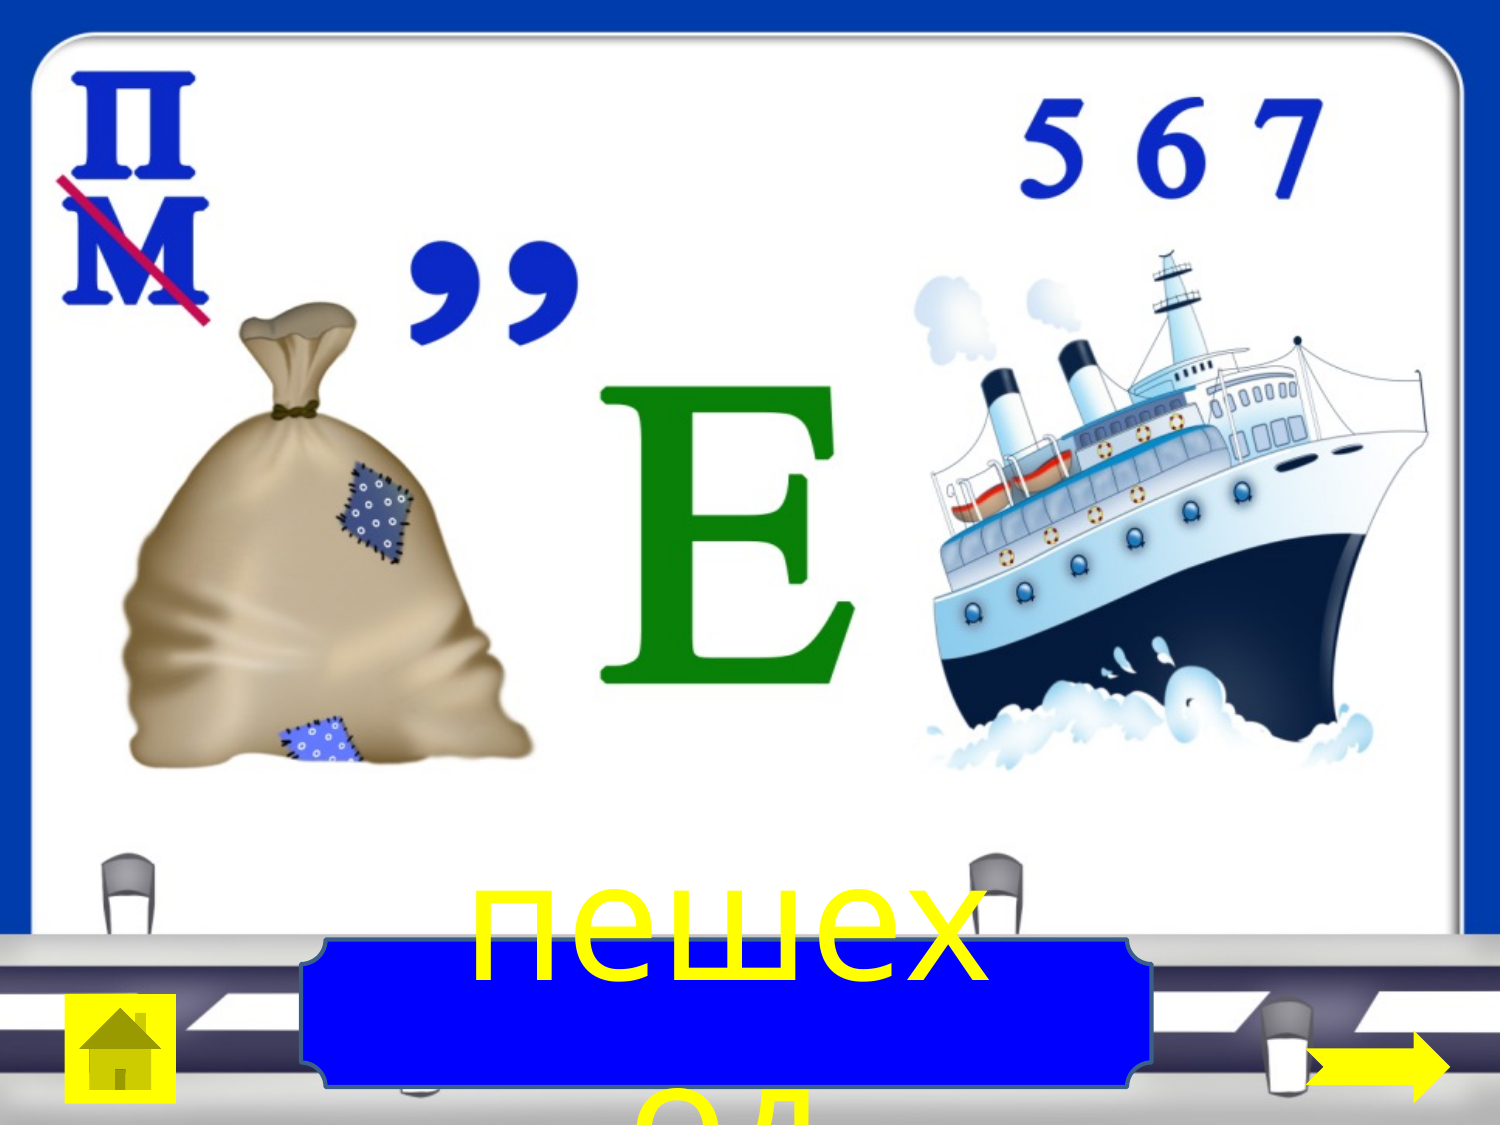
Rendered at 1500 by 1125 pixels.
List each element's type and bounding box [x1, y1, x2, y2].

list [0, 0, 1500, 1125]
